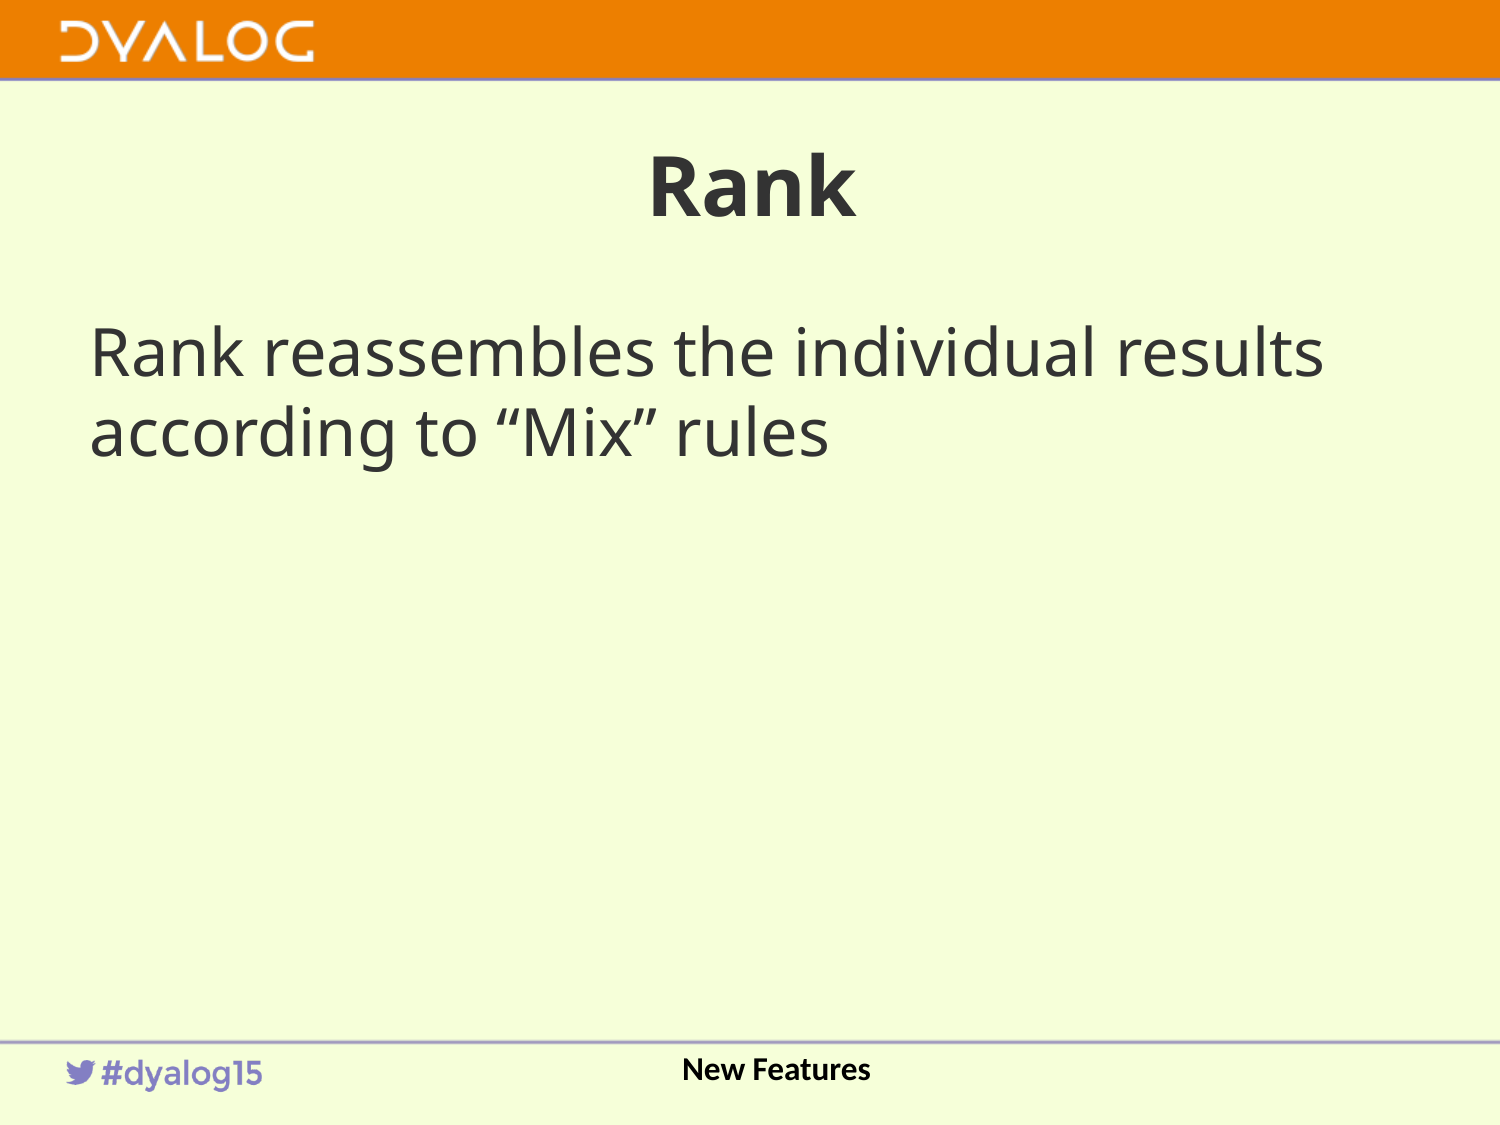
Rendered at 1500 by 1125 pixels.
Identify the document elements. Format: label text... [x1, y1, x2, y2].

list Rank reassembles the individual results according to “Mix” rules [75, 302, 1425, 1005]
footer New Features [667, 1039, 892, 1100]
title Rank [76, 125, 1427, 256]
picture [0, 0, 1500, 1125]
